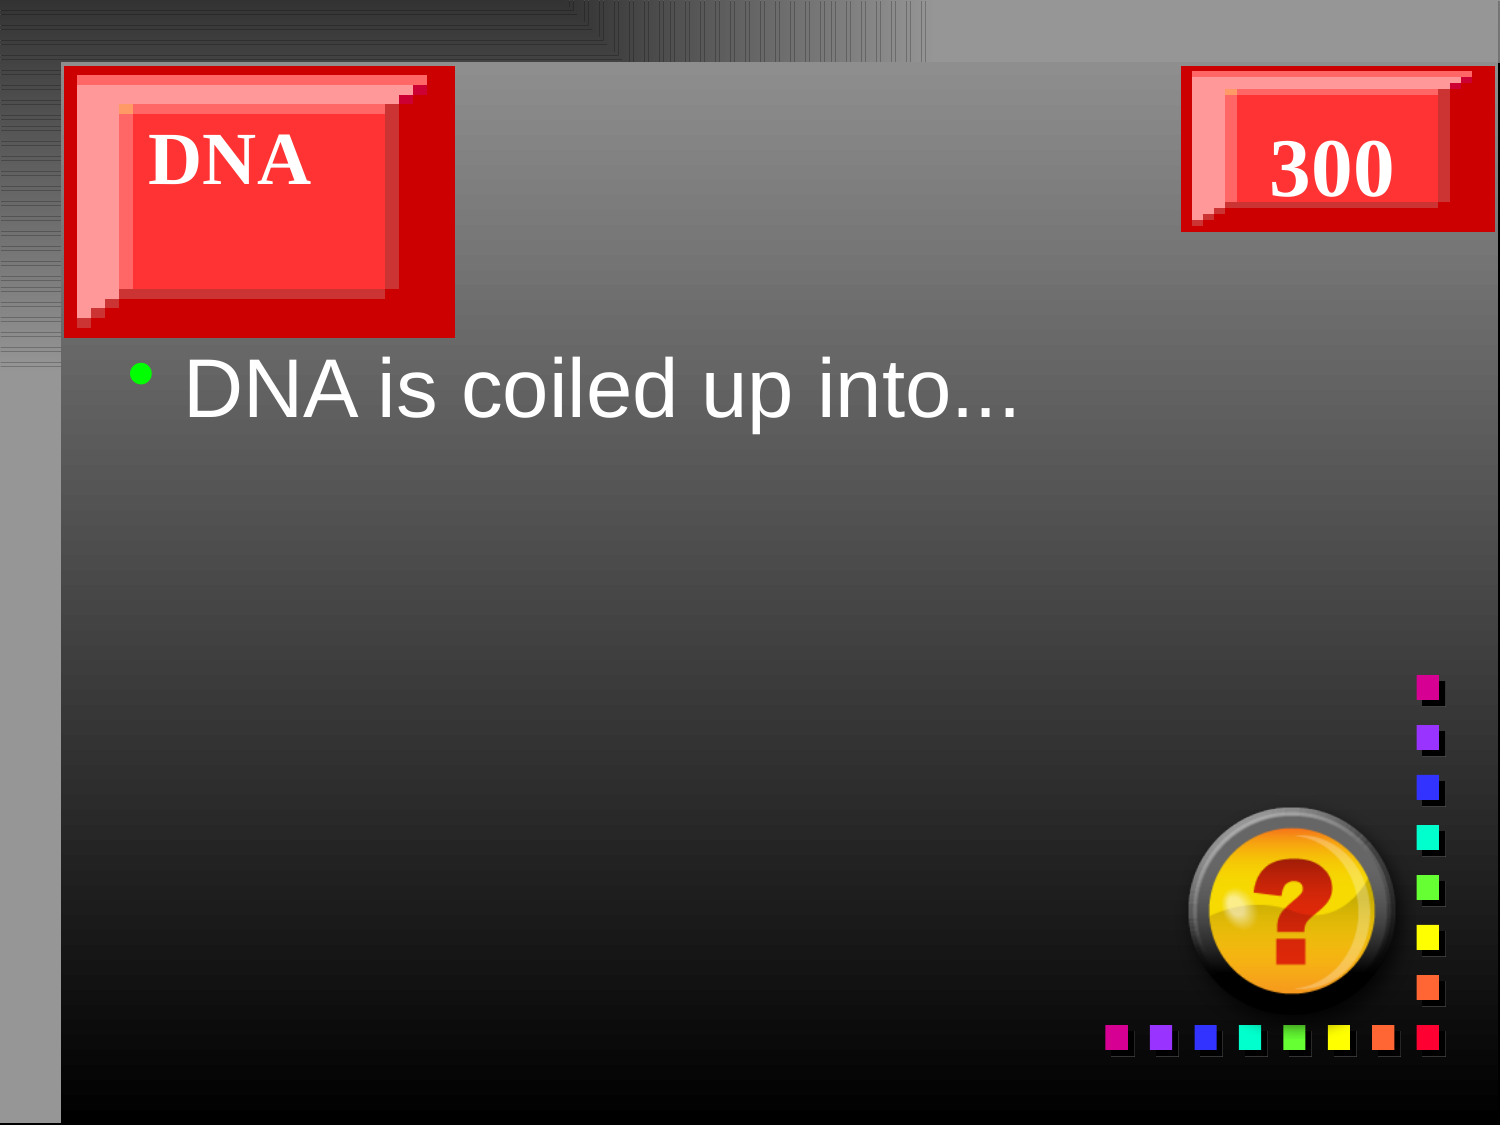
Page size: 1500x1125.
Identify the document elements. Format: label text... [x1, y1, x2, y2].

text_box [1180, 66, 1495, 232]
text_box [64, 66, 479, 339]
picture [1174, 798, 1416, 1039]
text_box DNA is coiled up into... [112, 326, 1388, 1002]
